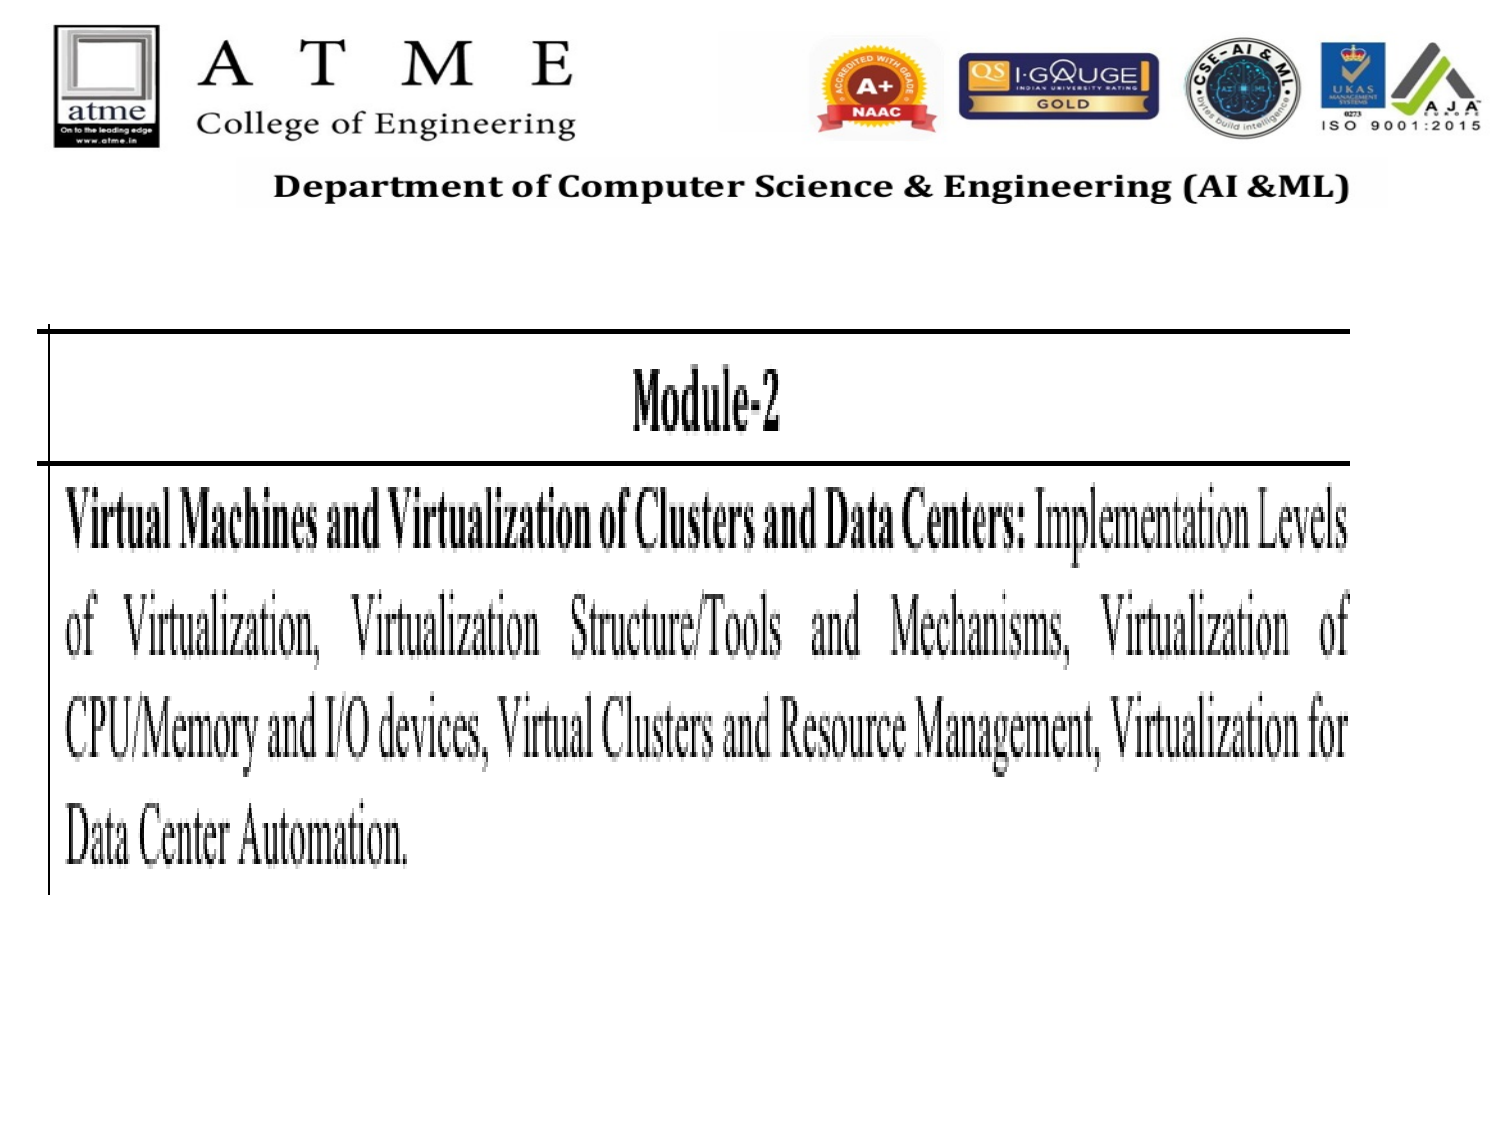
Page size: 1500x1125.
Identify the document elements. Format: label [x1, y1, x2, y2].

picture [37, 324, 1351, 895]
picture [24, 0, 1500, 226]
